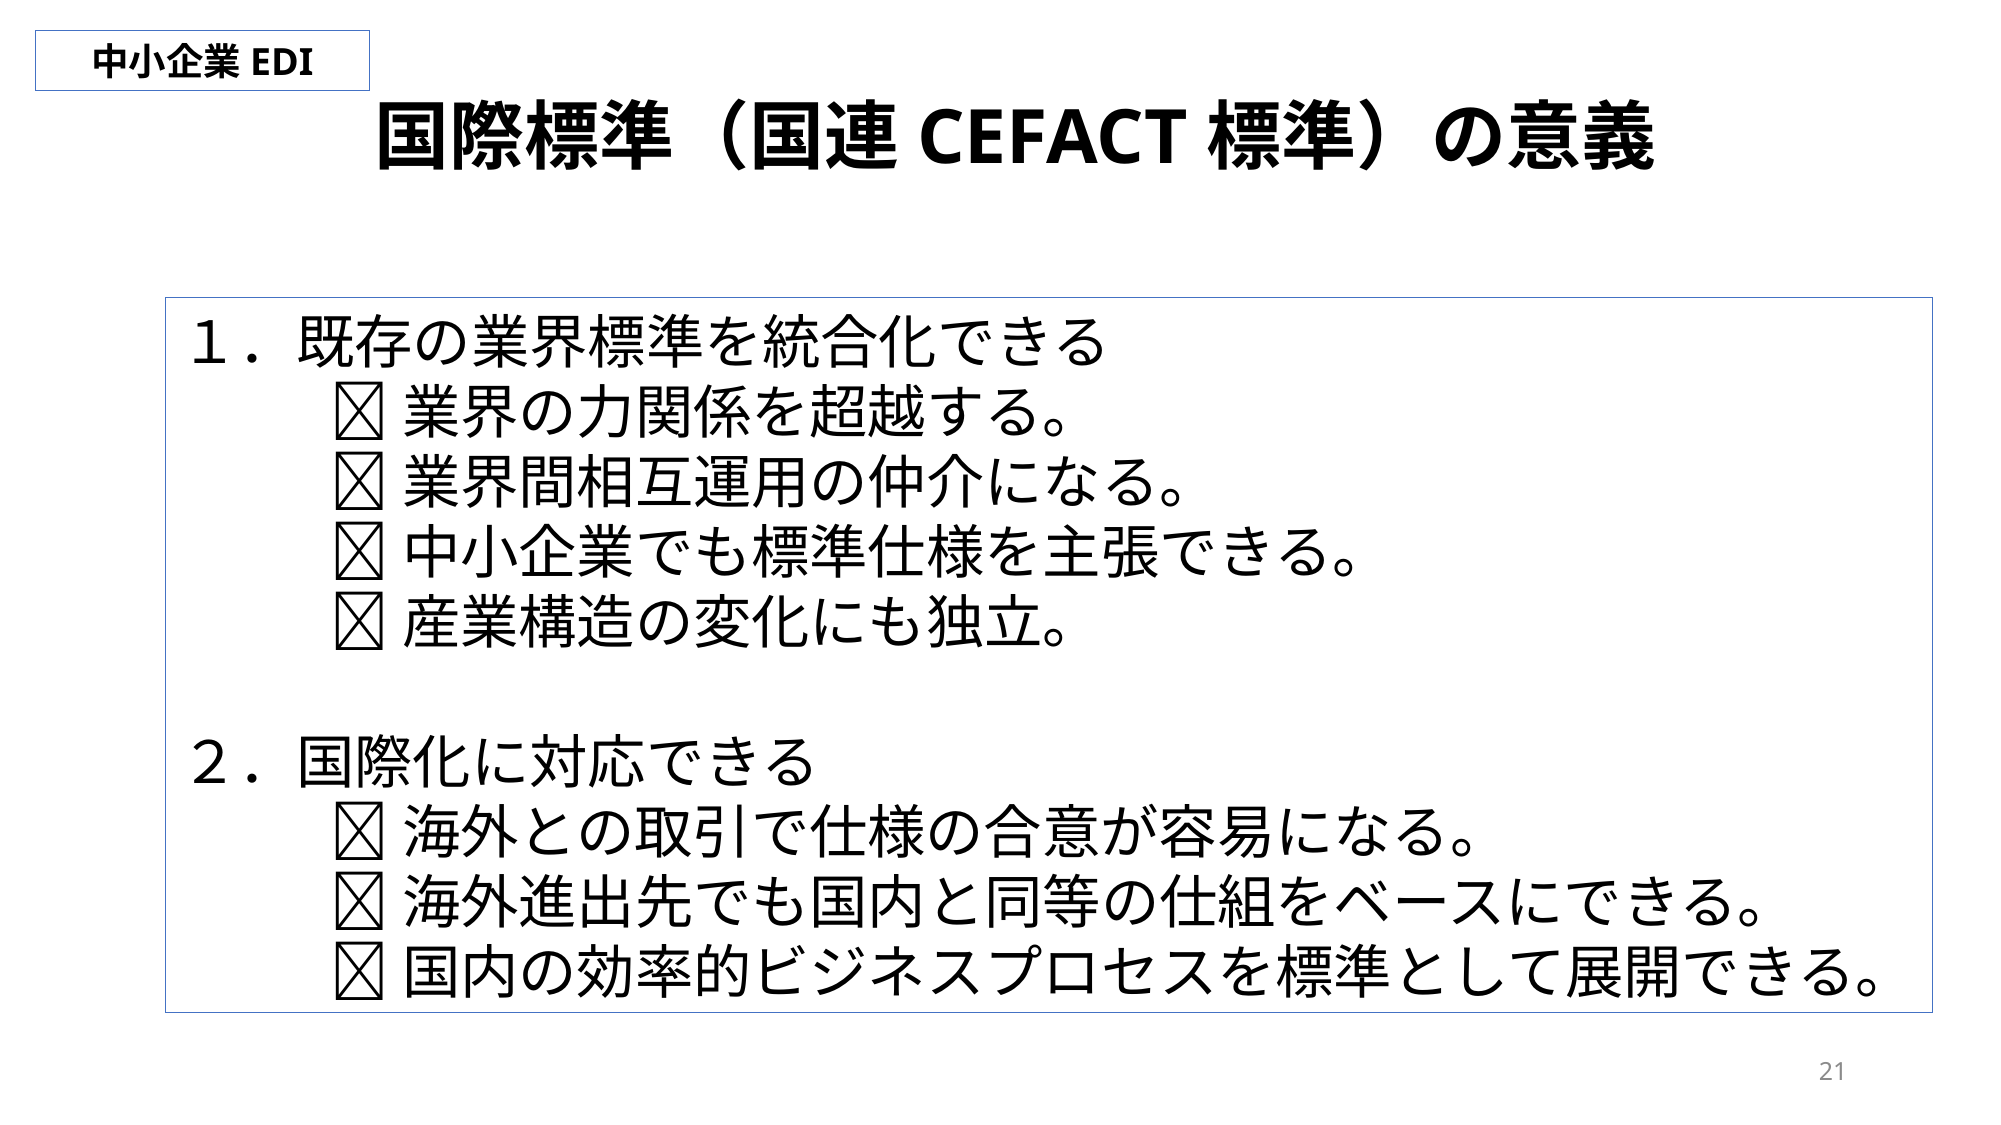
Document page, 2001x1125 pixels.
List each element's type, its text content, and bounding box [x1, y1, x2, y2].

text_box １．既存の業界標準を統合化できる 業界の力関係を超越する。 業界間相互運用の仲介になる。 中小企業でも標準仕様を主張できる。 産業構造の変化にも独立。 ２．国際化に対応できる 海外との取引で仕様の合意が容易になる。 海外進出先でも国内と同等の仕組をベースにできる。 国内の効率的ビジネスプロセスを標準として展開できる。 [165, 297, 1933, 1013]
slide_number 21 [1412, 1042, 1863, 1103]
text_box 国際標準（国連CEFACT標準）の意義 [330, 87, 1700, 191]
text_box 中小企業EDI [35, 30, 370, 91]
